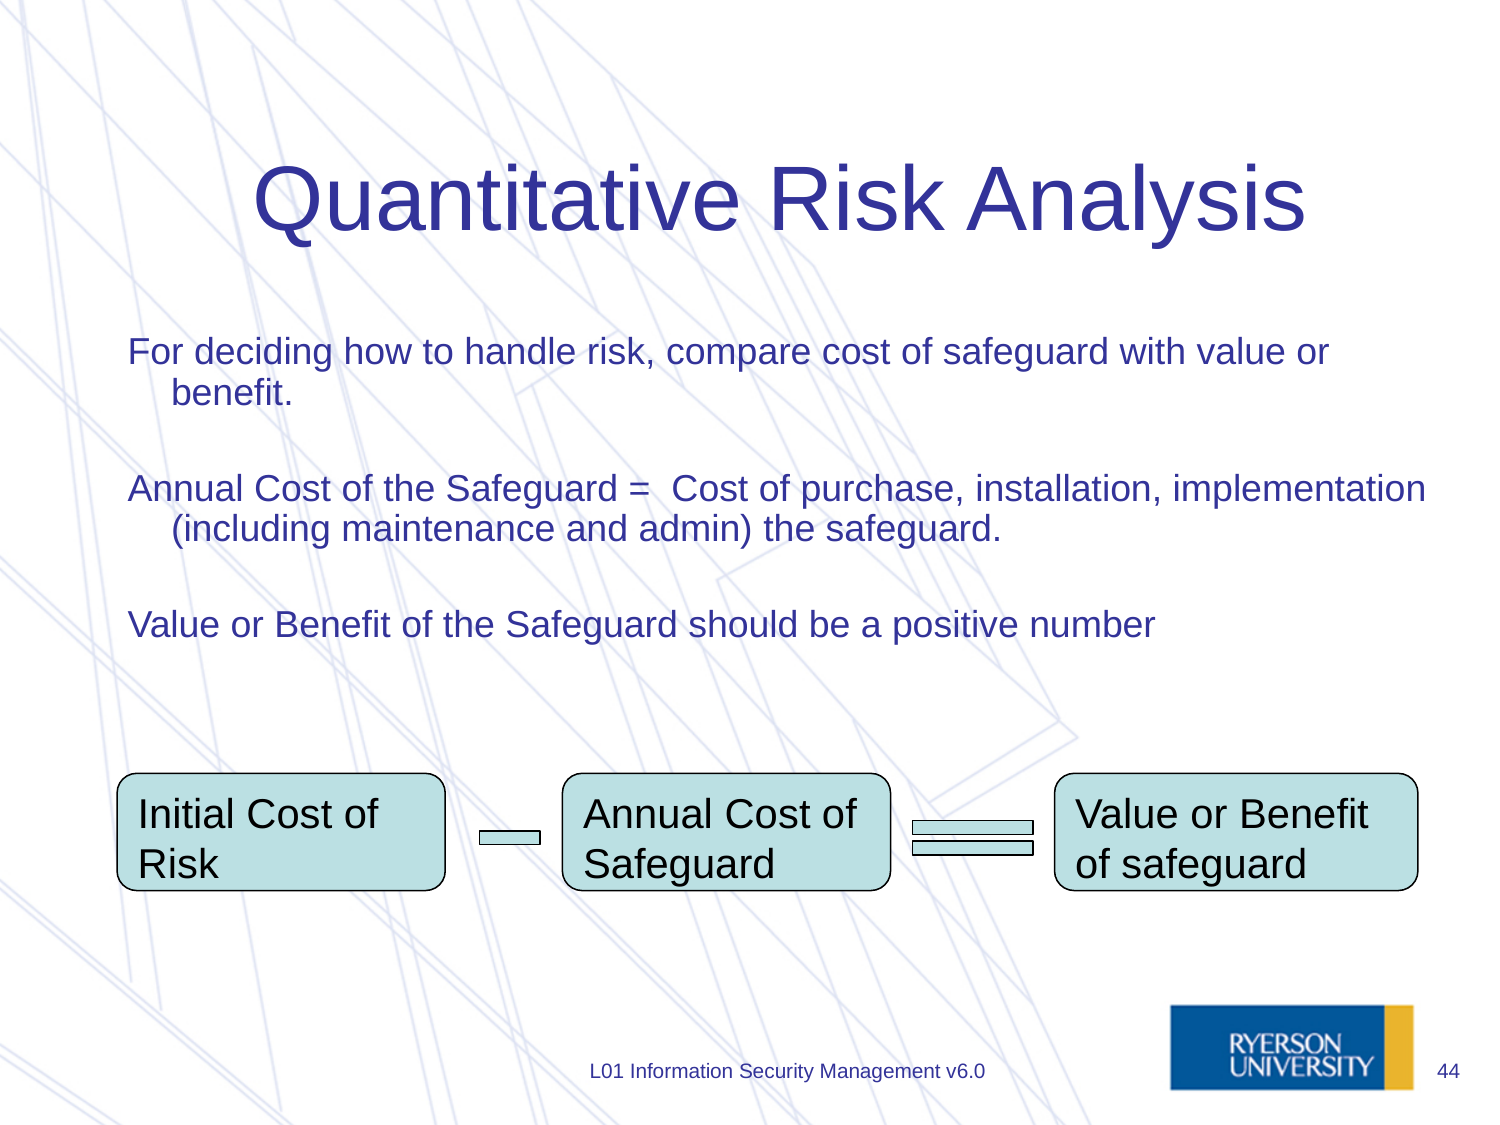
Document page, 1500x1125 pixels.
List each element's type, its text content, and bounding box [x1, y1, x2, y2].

text_box [912, 820, 1033, 835]
text_box [912, 841, 1033, 856]
text_box [479, 830, 540, 845]
text_box Value or Benefit of safeguard [1054, 773, 1418, 891]
slide_number 44 [1399, 1049, 1476, 1113]
list For deciding how to handle risk, compare cost of safeguard with value or benefit. Annual Cost of the Safeguard = Cost of purchase, installation, implementation (including maintenance and admin) the safeguard. Value or Benefit of the Safeguard should be a positive number [112, 324, 1451, 1001]
title Quantitative Risk Analysis [112, 99, 1451, 288]
footer L01 Information Security Management v6.0 [449, 1049, 1126, 1113]
text_box Annual Cost of Safeguard [562, 773, 891, 891]
text_box Initial Cost of Risk [117, 773, 446, 891]
picture [0, 0, 1500, 1125]
